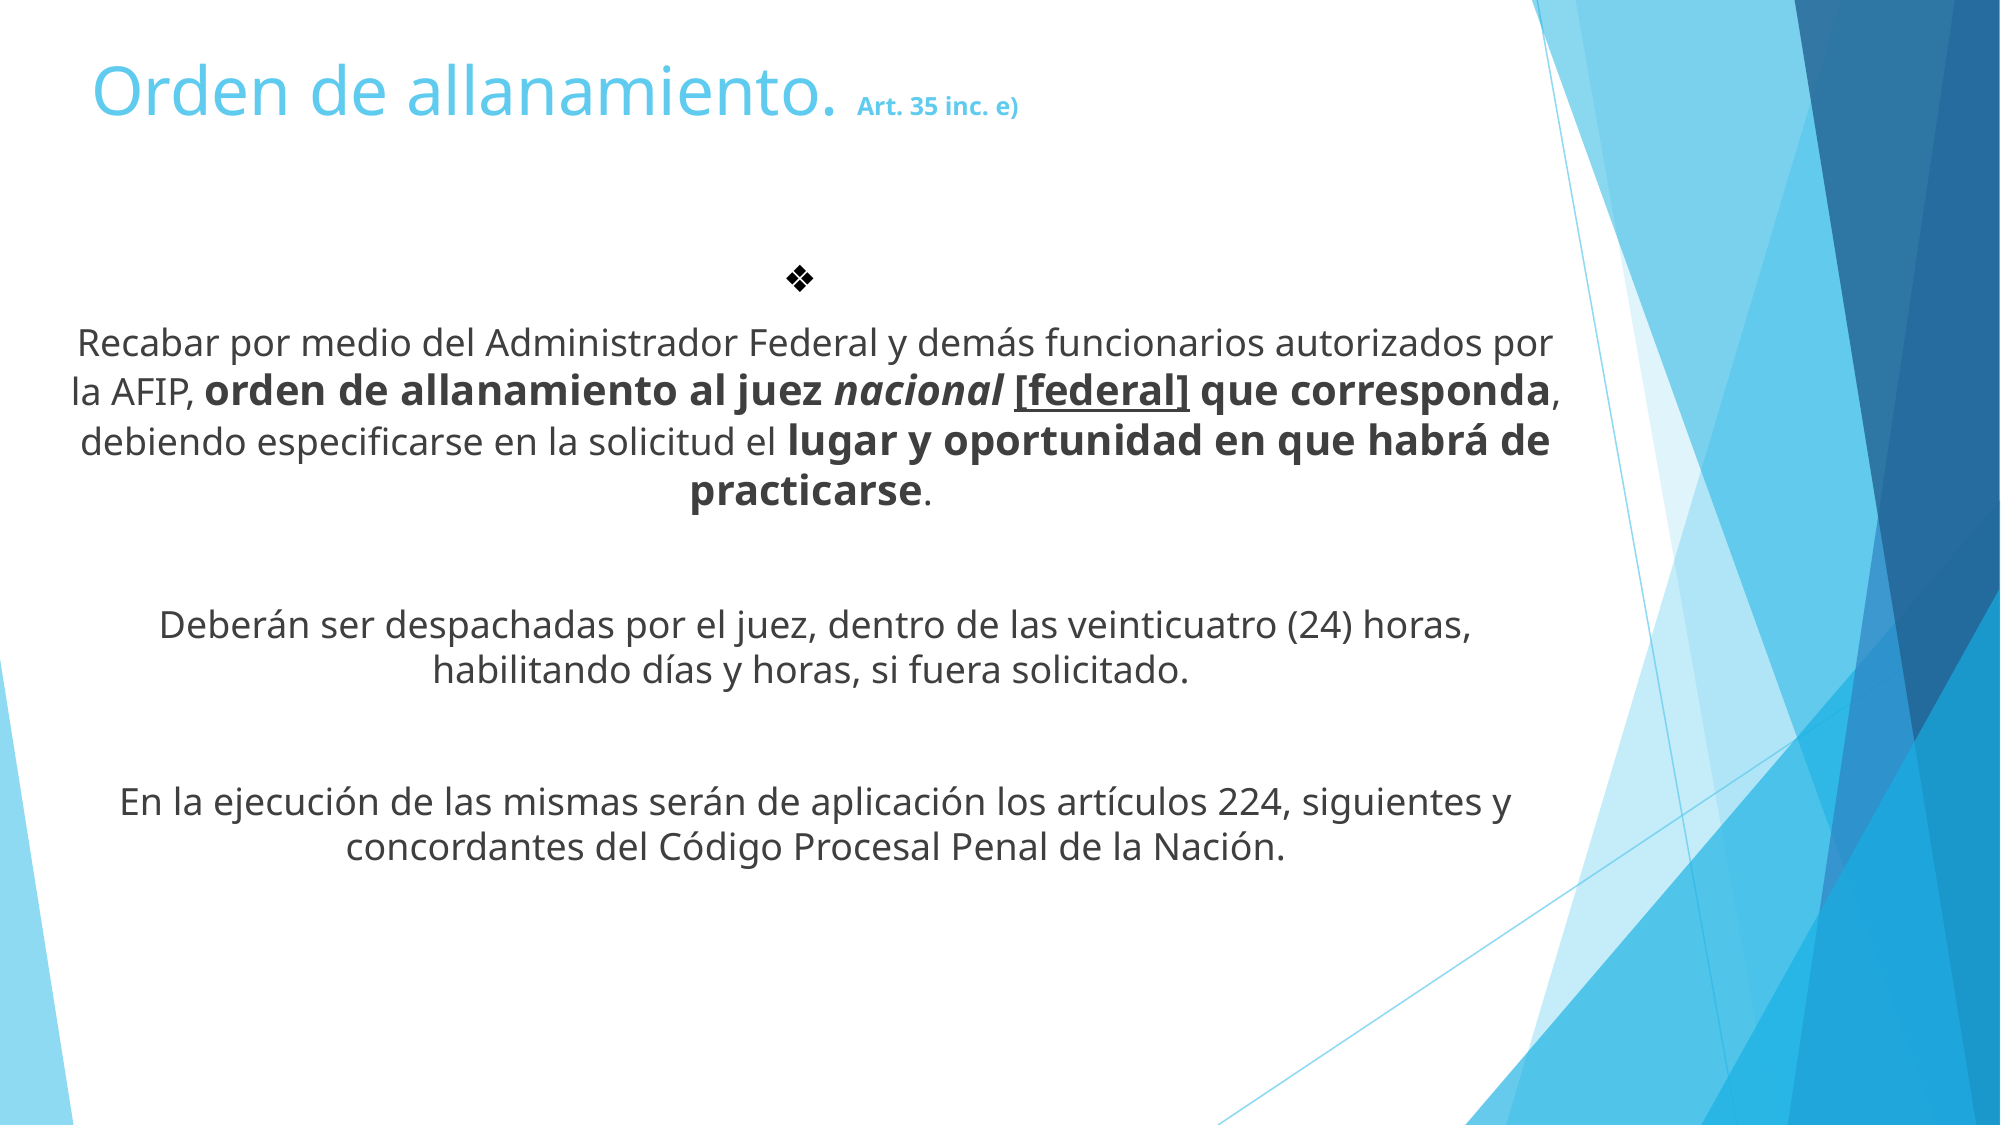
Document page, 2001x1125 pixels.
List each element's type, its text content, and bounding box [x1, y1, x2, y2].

list Recabar por medio del Administrador Federal y demás funcionarios autorizados por la AFIP, orden de allanamiento al juez nacional [federal] que corresponda, debiendo especificarse en la solicitud el lugar y oportunidad en que habrá de practicarse. Deberán ser despachadas por el juez, dentro de las veinticuatro (24) horas, habilitando días y horas, si fuera solicitado. En la ejecución de las mismas serán de aplicación los artículos 224, siguientes y concordantes del Código Procesal Penal de la Nación. [42, 245, 1590, 1044]
title Orden de allanamiento. Art. 35 inc. e) [76, 40, 1313, 163]
